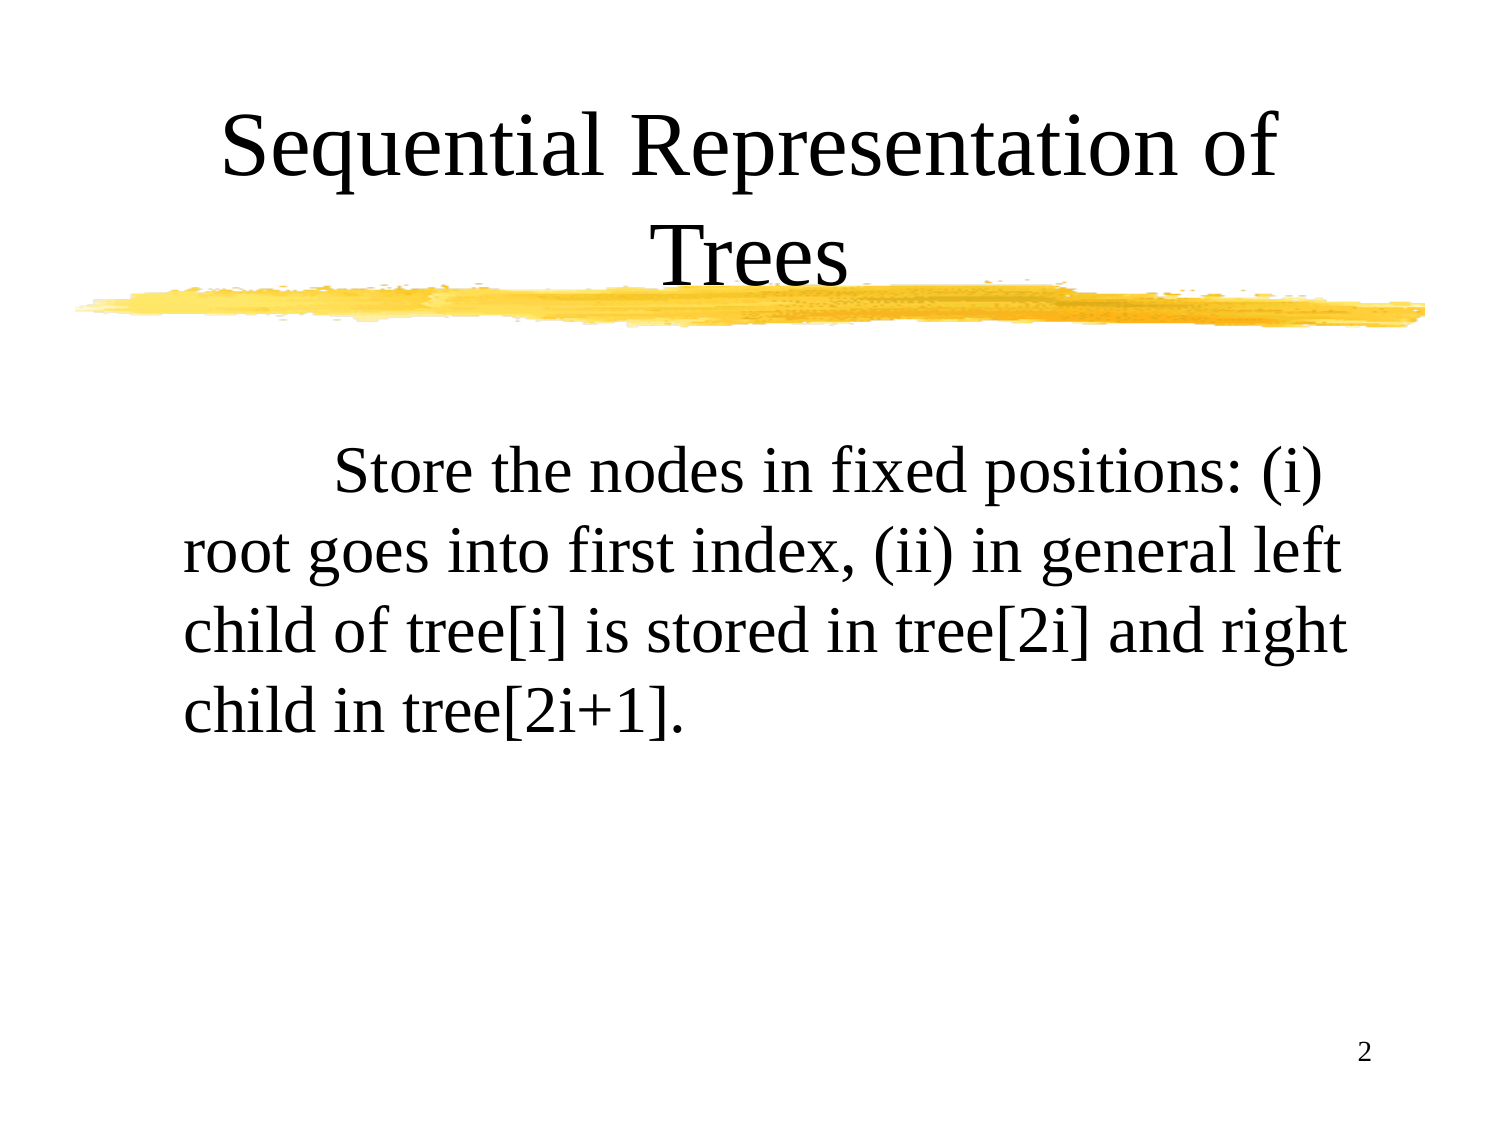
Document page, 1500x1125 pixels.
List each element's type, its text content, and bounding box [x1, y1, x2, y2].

title Sequential Representation of Trees [112, 99, 1388, 288]
list Store the nodes in fixed positions: (i) root goes into first index, (ii) in general left child of tree[i] is stored in tree[2i] and right child in tree[2i+1]. [112, 324, 1388, 1001]
picture [75, 274, 1425, 338]
slide_number 2 [1074, 1024, 1388, 1101]
